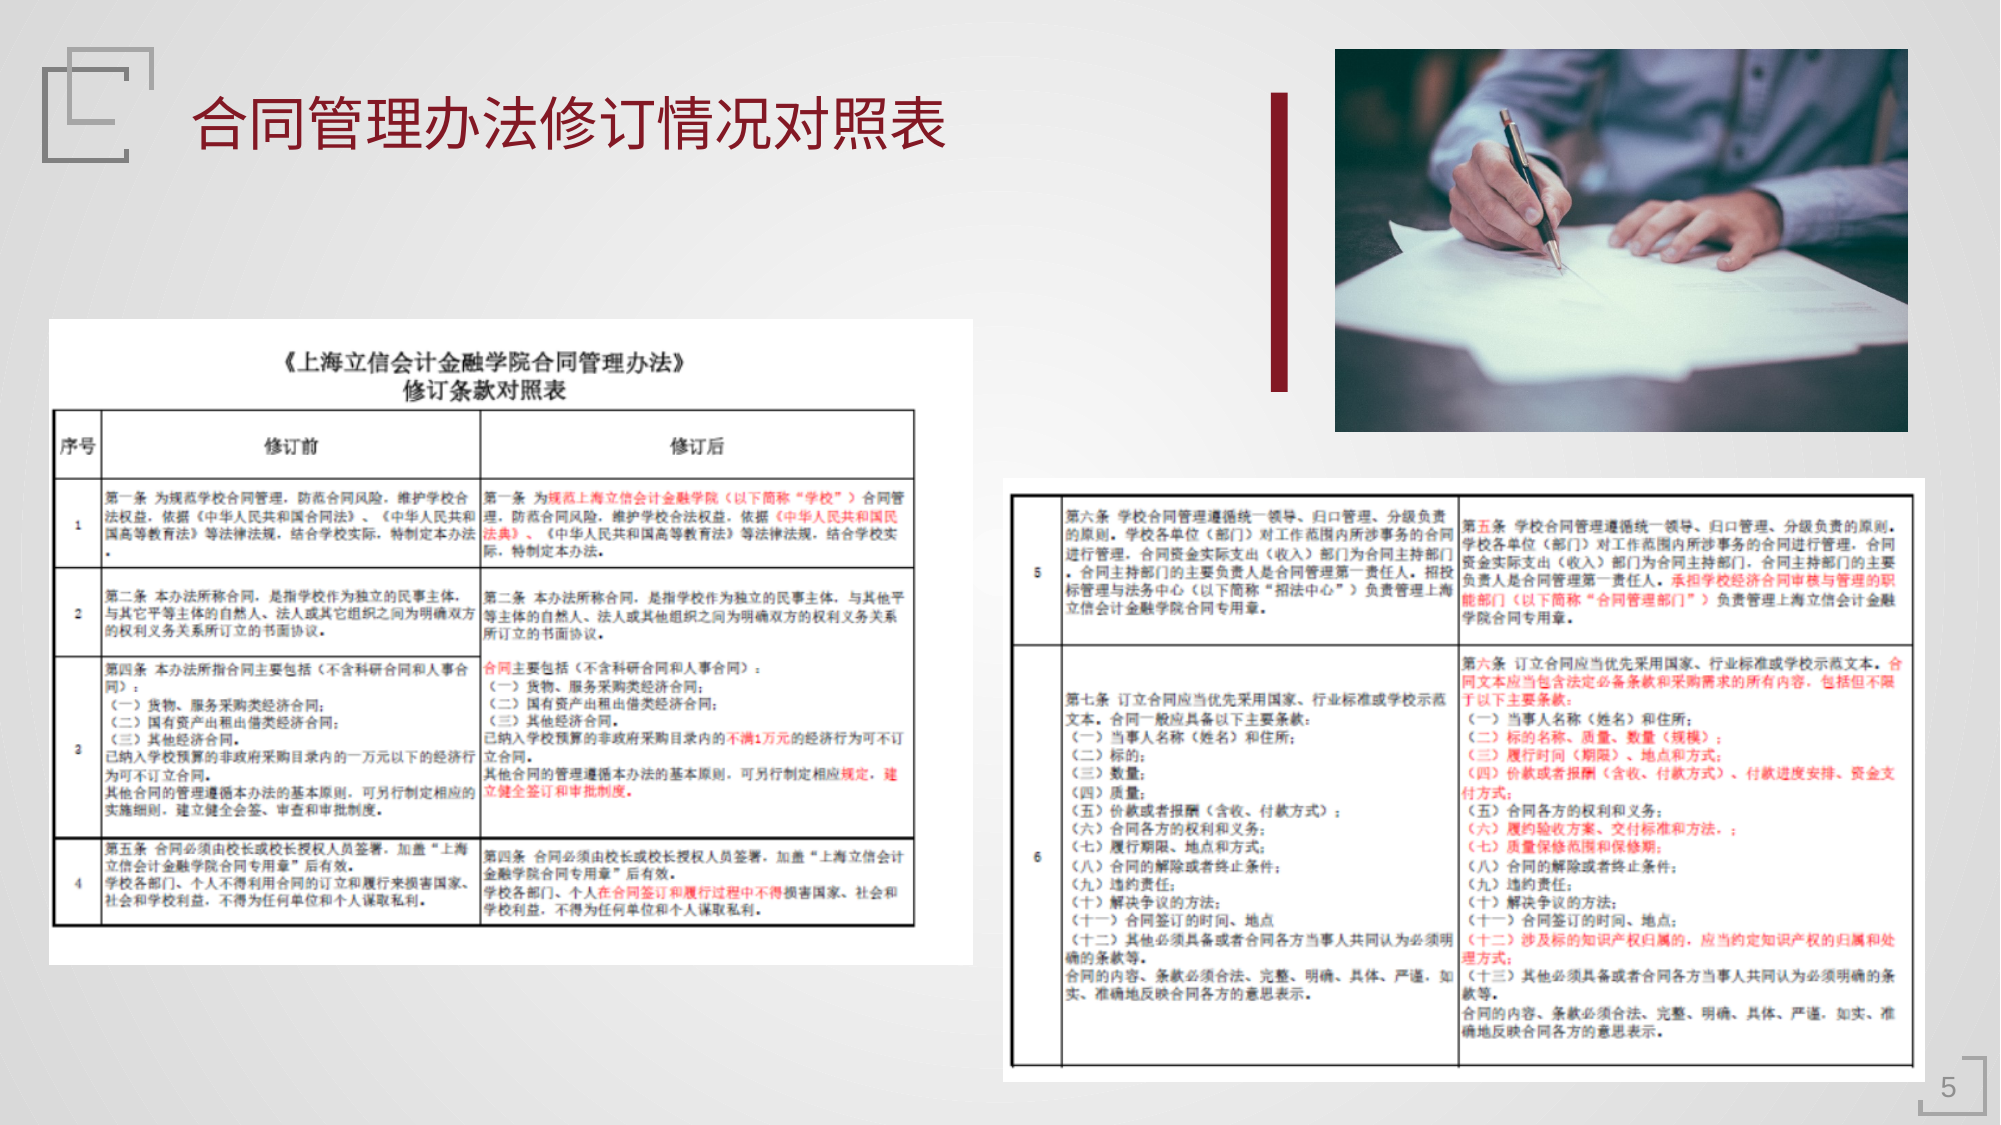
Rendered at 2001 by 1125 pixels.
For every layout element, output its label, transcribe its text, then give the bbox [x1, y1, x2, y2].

text_box 合同管理办法修订情况对照表 [175, 80, 963, 165]
picture [49, 319, 973, 965]
picture [1335, 49, 1908, 432]
text_box [1270, 92, 1289, 393]
picture [1003, 478, 1925, 1082]
